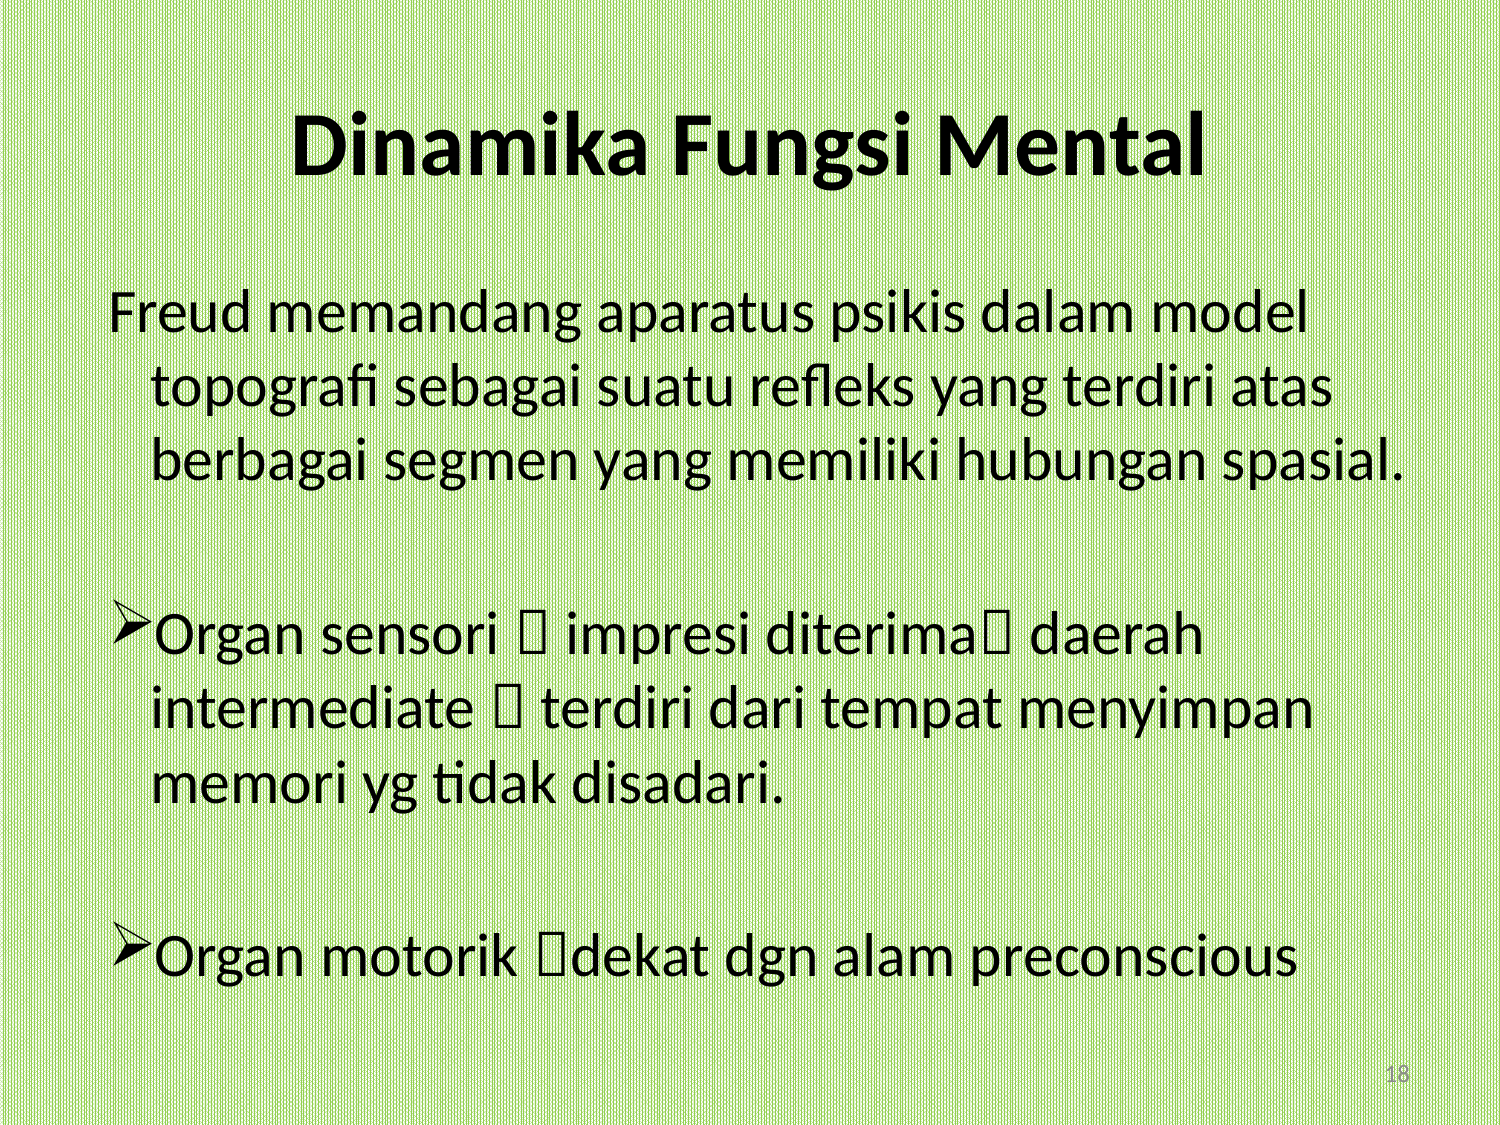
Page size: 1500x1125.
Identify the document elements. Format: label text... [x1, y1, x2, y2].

slide_number 18 [1074, 1042, 1425, 1103]
list Freud memandang aparatus psikis dalam model topografi sebagai suatu refleks yang terdiri atas berbagai segmen yang memiliki hubungan spasial. Organ sensori  impresi diterima daerah intermediate  terdiri dari tempat menyimpan memori yg tidak disadari. Organ motorik dekat dgn alam preconscious [75, 262, 1425, 1005]
title Dinamika Fungsi Mental [75, 45, 1425, 233]
